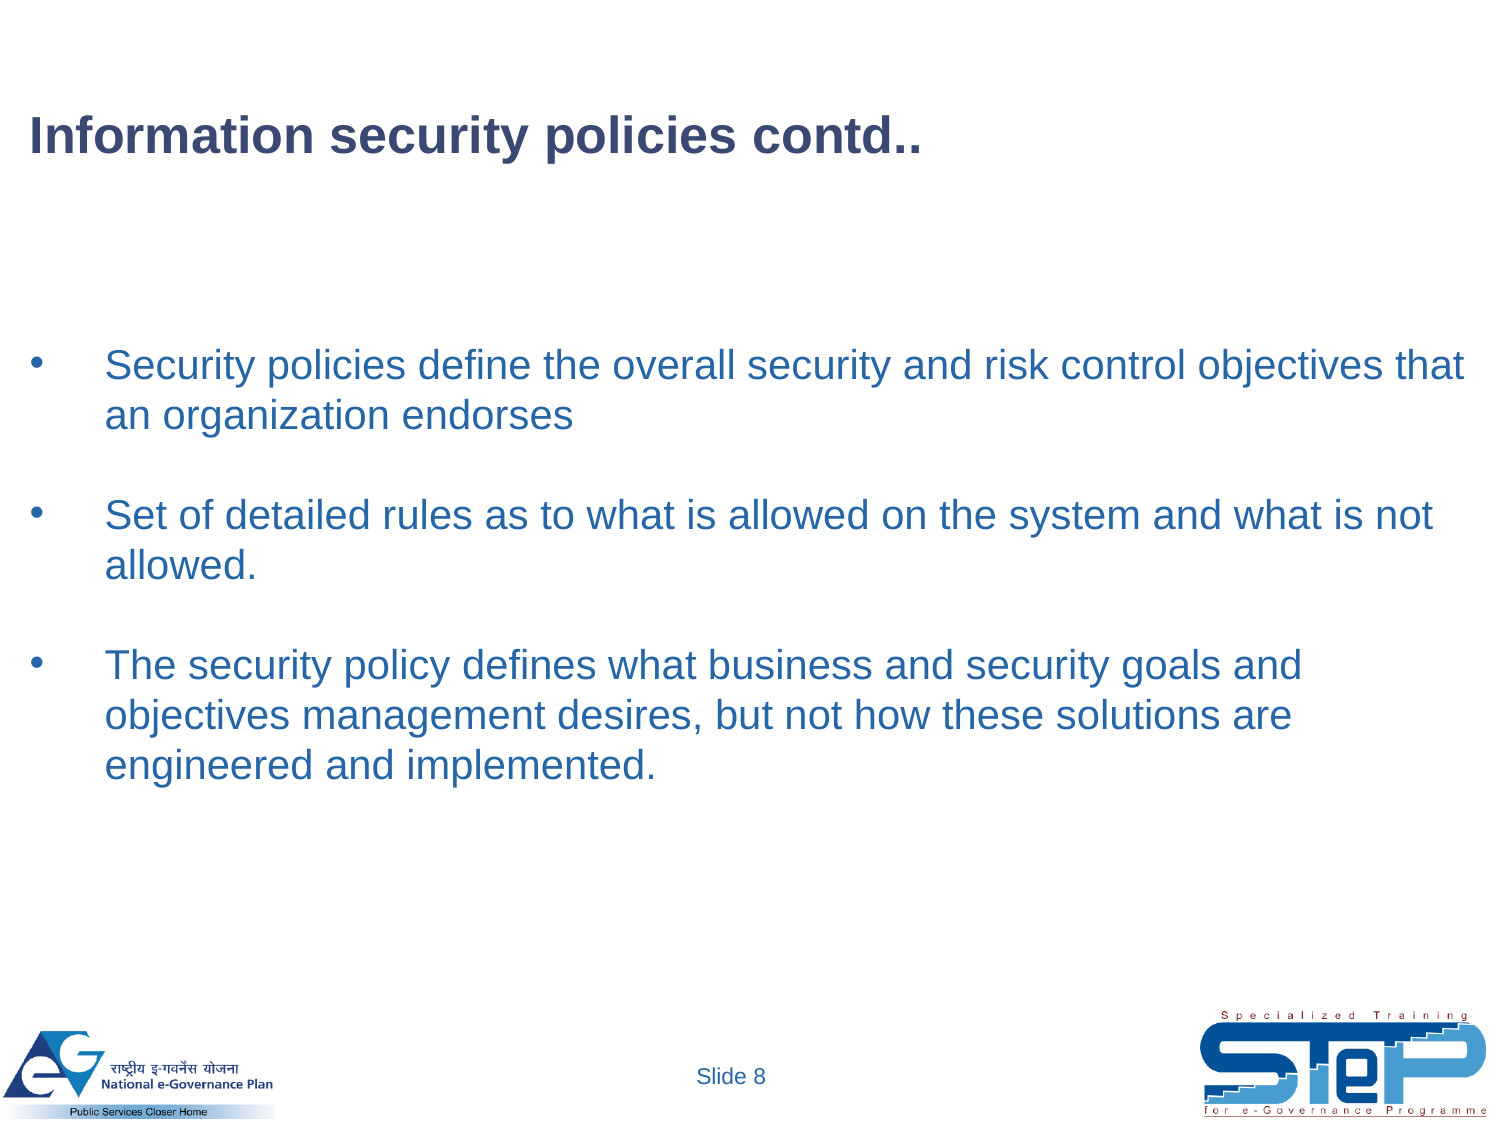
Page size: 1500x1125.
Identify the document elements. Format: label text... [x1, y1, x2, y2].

list Security policies define the overall security and risk control objectives that an organization endorses Set of detailed rules as to what is allowed on the system and what is not allowed. The security policy defines what business and security goals and objectives management desires, but not how these solutions are engineered and implemented. [29, 287, 1470, 997]
picture [1200, 1011, 1486, 1117]
picture [2, 1031, 275, 1119]
title Information security policies contd.. [29, 101, 1470, 226]
